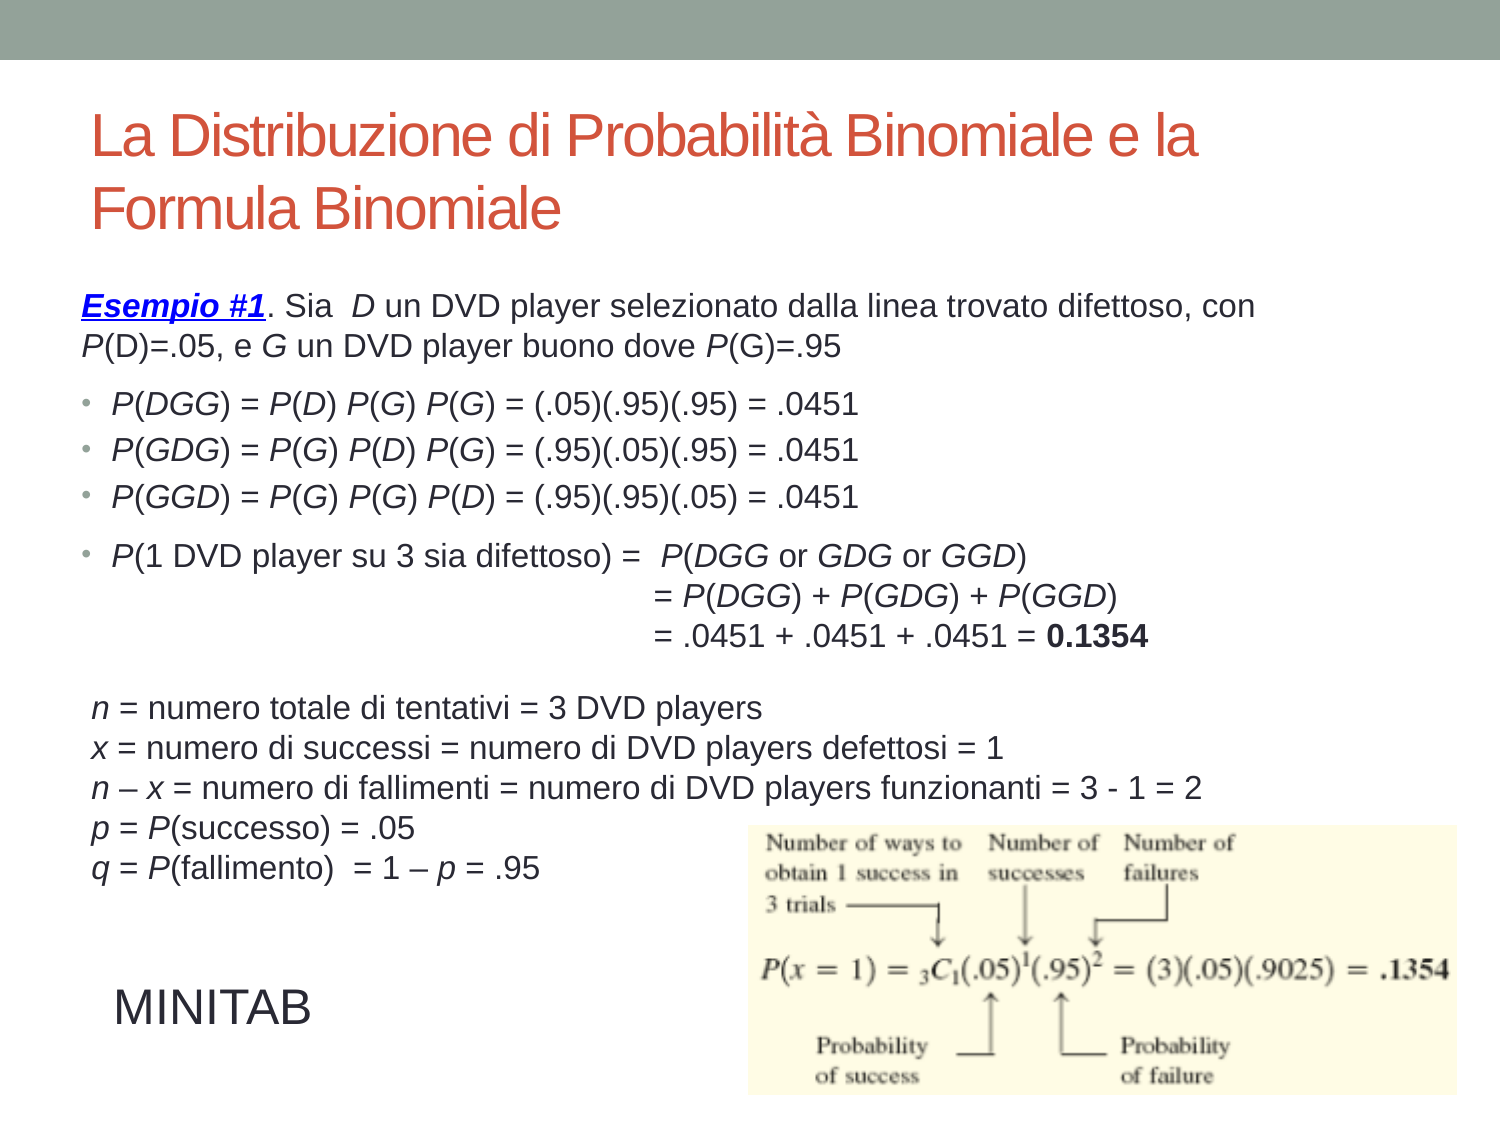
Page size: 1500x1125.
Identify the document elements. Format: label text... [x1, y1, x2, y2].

text_box MINITAB [99, 966, 729, 1042]
text_box n = numero totale di tentativi = 3 DVD players x = numero di successi = numero di DVD players defettosi = 1 n – x = numero di fallimenti = numero di DVD players funzionanti = 3 - 1 = 2 p = P(successo) = .05 q = P(fallimento) = 1 – p = .95 [76, 678, 1457, 894]
text_box Esempio #1. Sia D un DVD player selezionato dalla linea trovato difettoso, con P(D)=.05, e G un DVD player buono dove P(G)=.95 P(DGG) = P(D) P(G) P(G) = (.05)(.95)(.95) = .0451 P(GDG) = P(G) P(D) P(G) = (.95)(.05)(.95) = .0451 P(GGD) = P(G) P(G) P(D) = (.95)(.95)(.05) = .0451 P(1 DVD player su 3 sia difettoso) = P(DGG or GDG or GGD) = P(DGG) + P(GDG) + P(GGD) = .0451 + .0451 + .0451 = 0.1354 [66, 276, 1422, 662]
title La Distribuzione di Probabilità Binomiale e la Formula Binomiale [75, 87, 1425, 250]
picture [748, 824, 1458, 1095]
